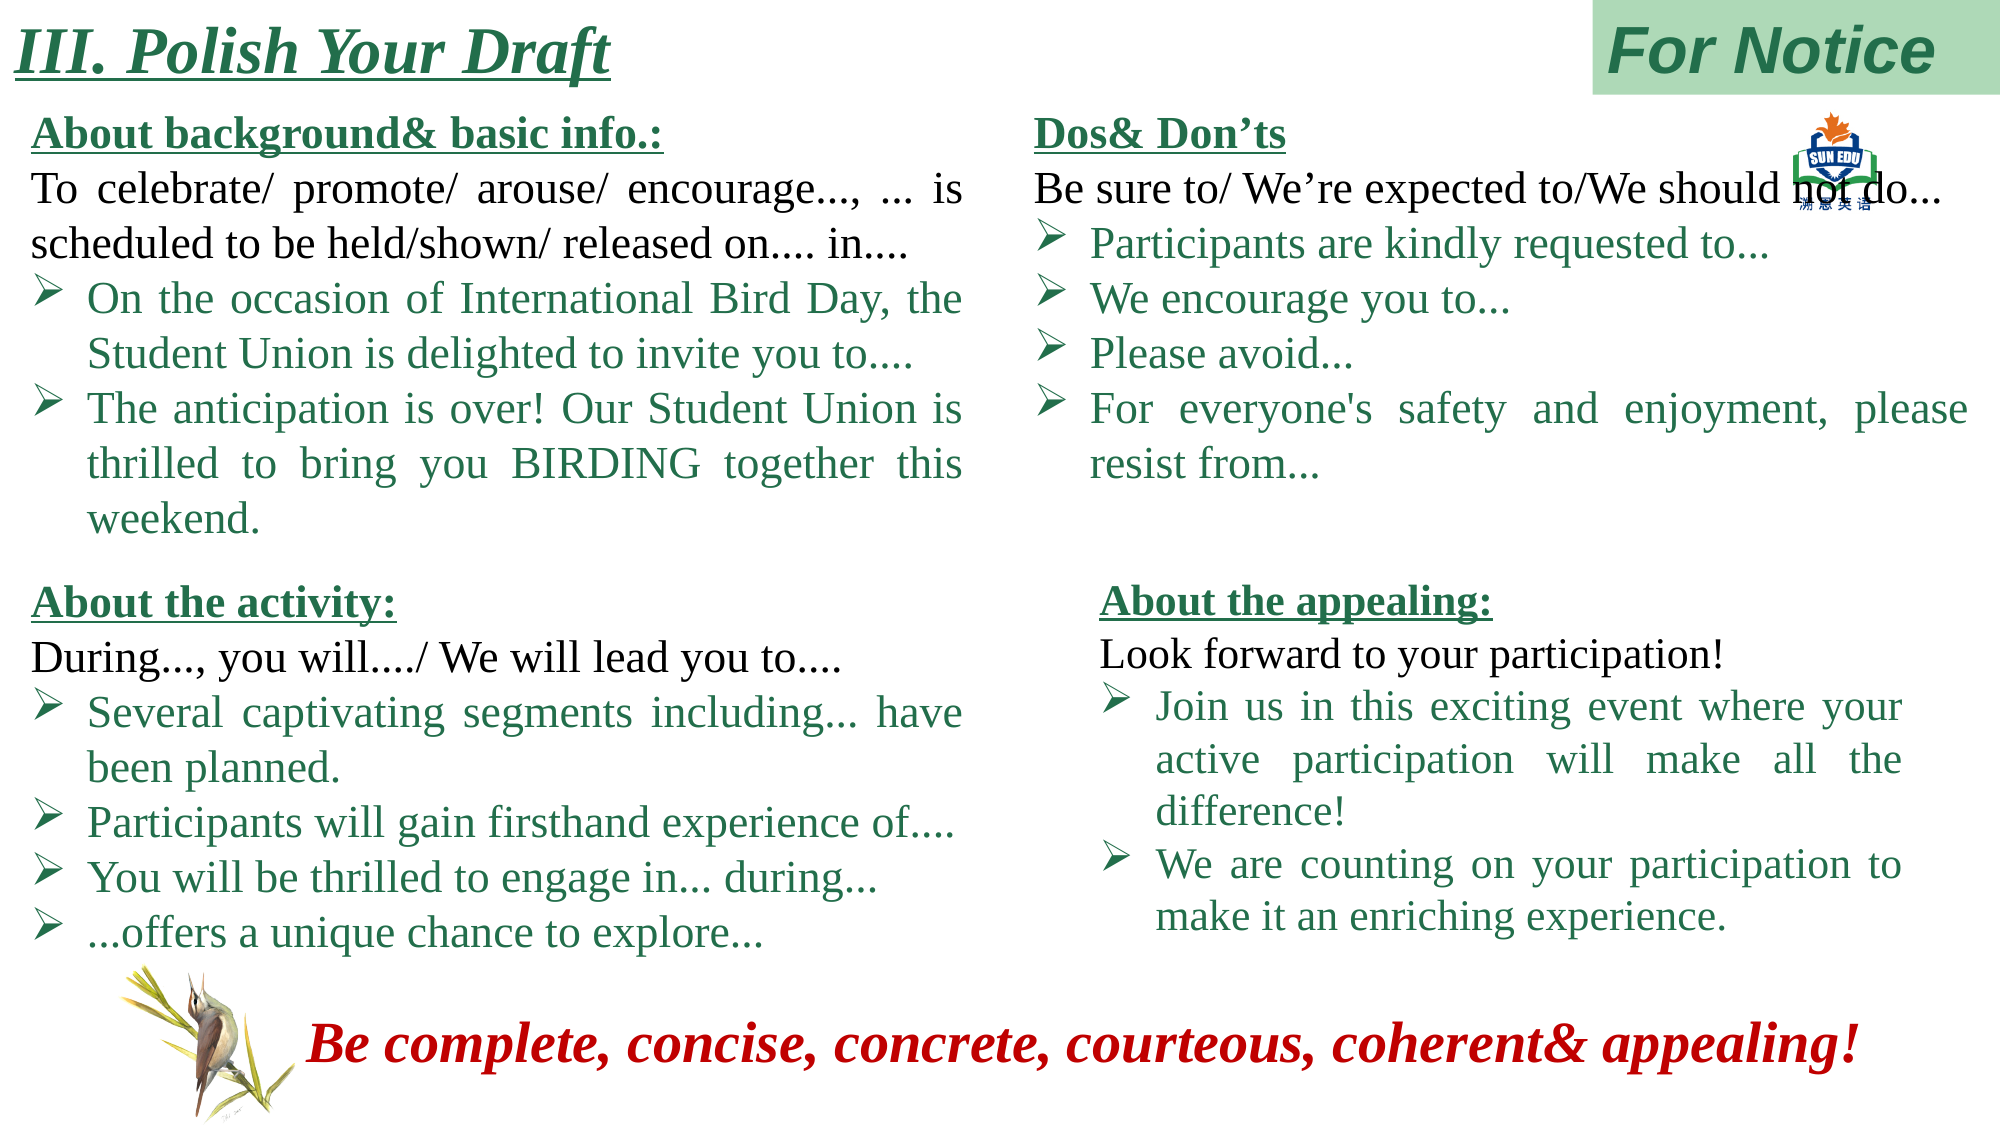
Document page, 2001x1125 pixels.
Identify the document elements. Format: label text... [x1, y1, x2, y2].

text_box About background& basic info.: To celebrate/ promote/ arouse/ encourage..., ... is scheduled to be held/shown/ released on.... in.... On the occasion of International Bird Day, the Student Union is delighted to invite you to.... The anticipation is over! Our Student Union is thrilled to bring you BIRDING together this weekend. [15, 95, 979, 551]
text_box About the activity: During..., you will..../ We will lead you to.... Several captivating segments including... have been planned. Participants will gain firsthand experience of.... You will be thrilled to engage in... during... ...offers a unique chance to explore... [15, 564, 979, 965]
text_box About the appealing: Look forward to your participation! Join us in this exciting event where your active participation will make all the difference! We are counting on your participation to make it an enriching experience. [1084, 564, 1918, 947]
text_box III. Polish Your Draft [0, 0, 1000, 95]
text_box Dos& Don’ts Be sure to/ We’re expected to/We should not do... Participants are kindly requested to... We encourage you to... Please avoid... For everyone's safety and enjoyment, please resist from... [1018, 95, 1984, 496]
picture [109, 939, 312, 1125]
text_box For Notice [1592, 0, 2000, 95]
text_box Be complete, concise, concrete, courteous, coherent& appealing! [291, 996, 1939, 1082]
